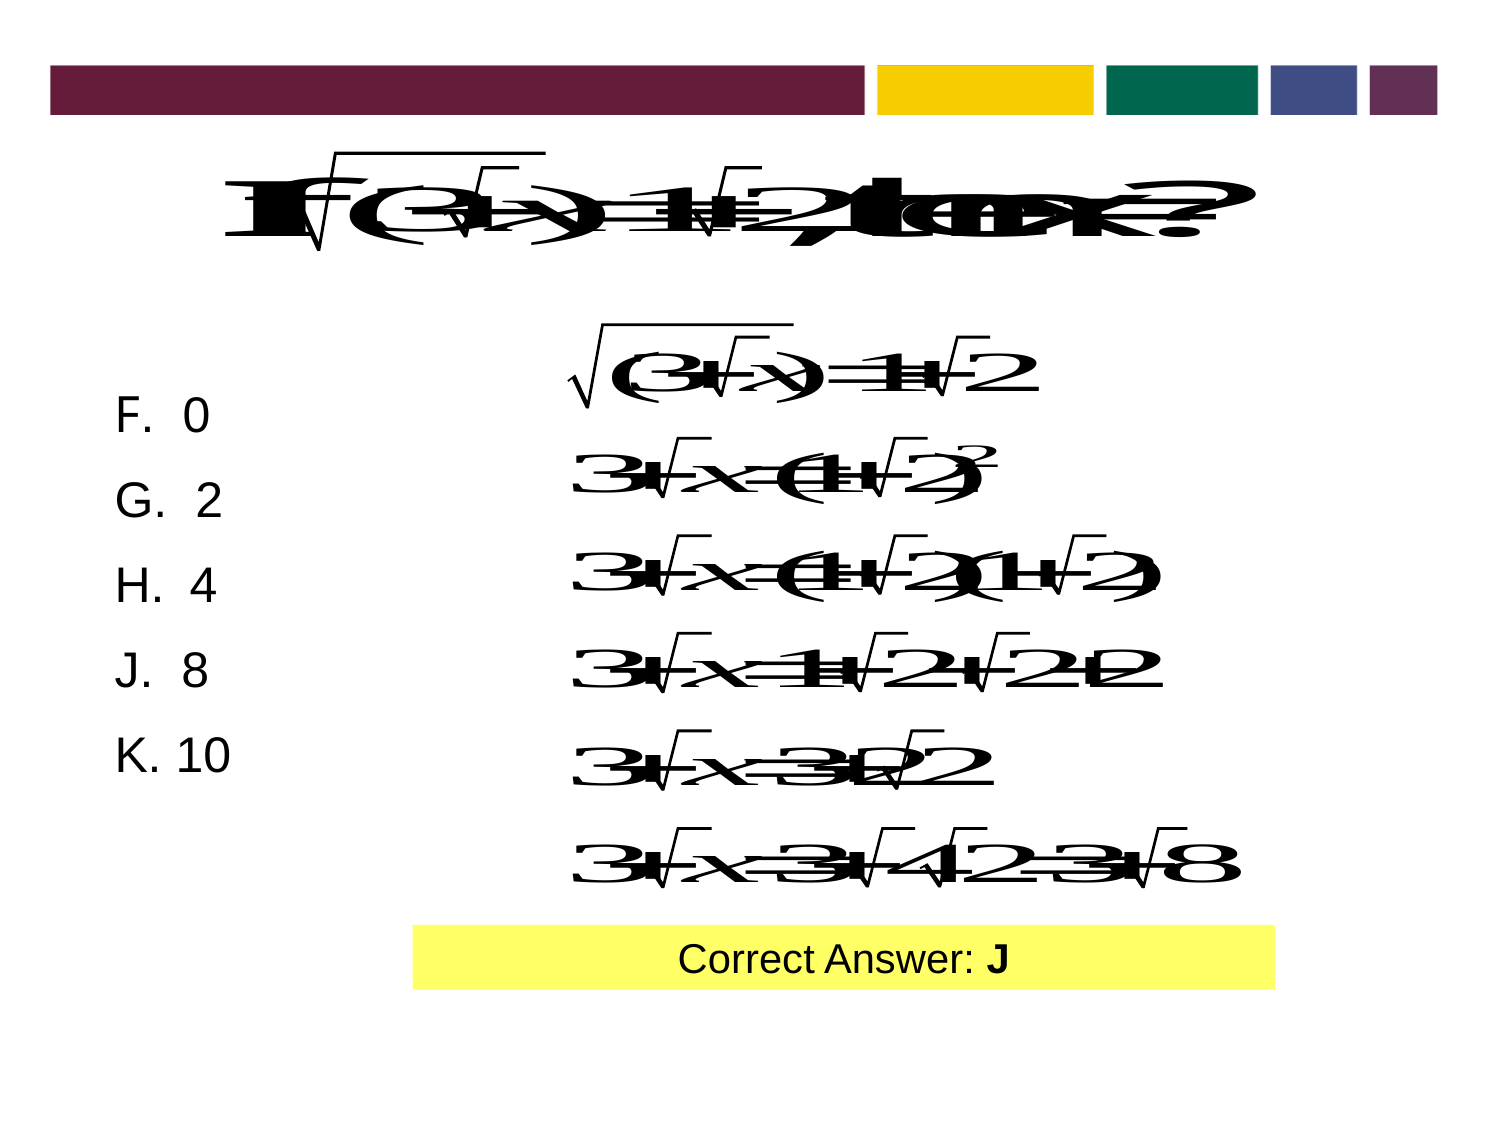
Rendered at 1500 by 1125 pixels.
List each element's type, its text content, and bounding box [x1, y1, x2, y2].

picture [37, 49, 1438, 116]
text_box F. 0 G. 2 4 J. 8 K. 10 [99, 374, 338, 790]
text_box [537, 312, 1500, 900]
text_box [212, 137, 1500, 265]
text_box Correct Answer: J [412, 924, 1275, 990]
